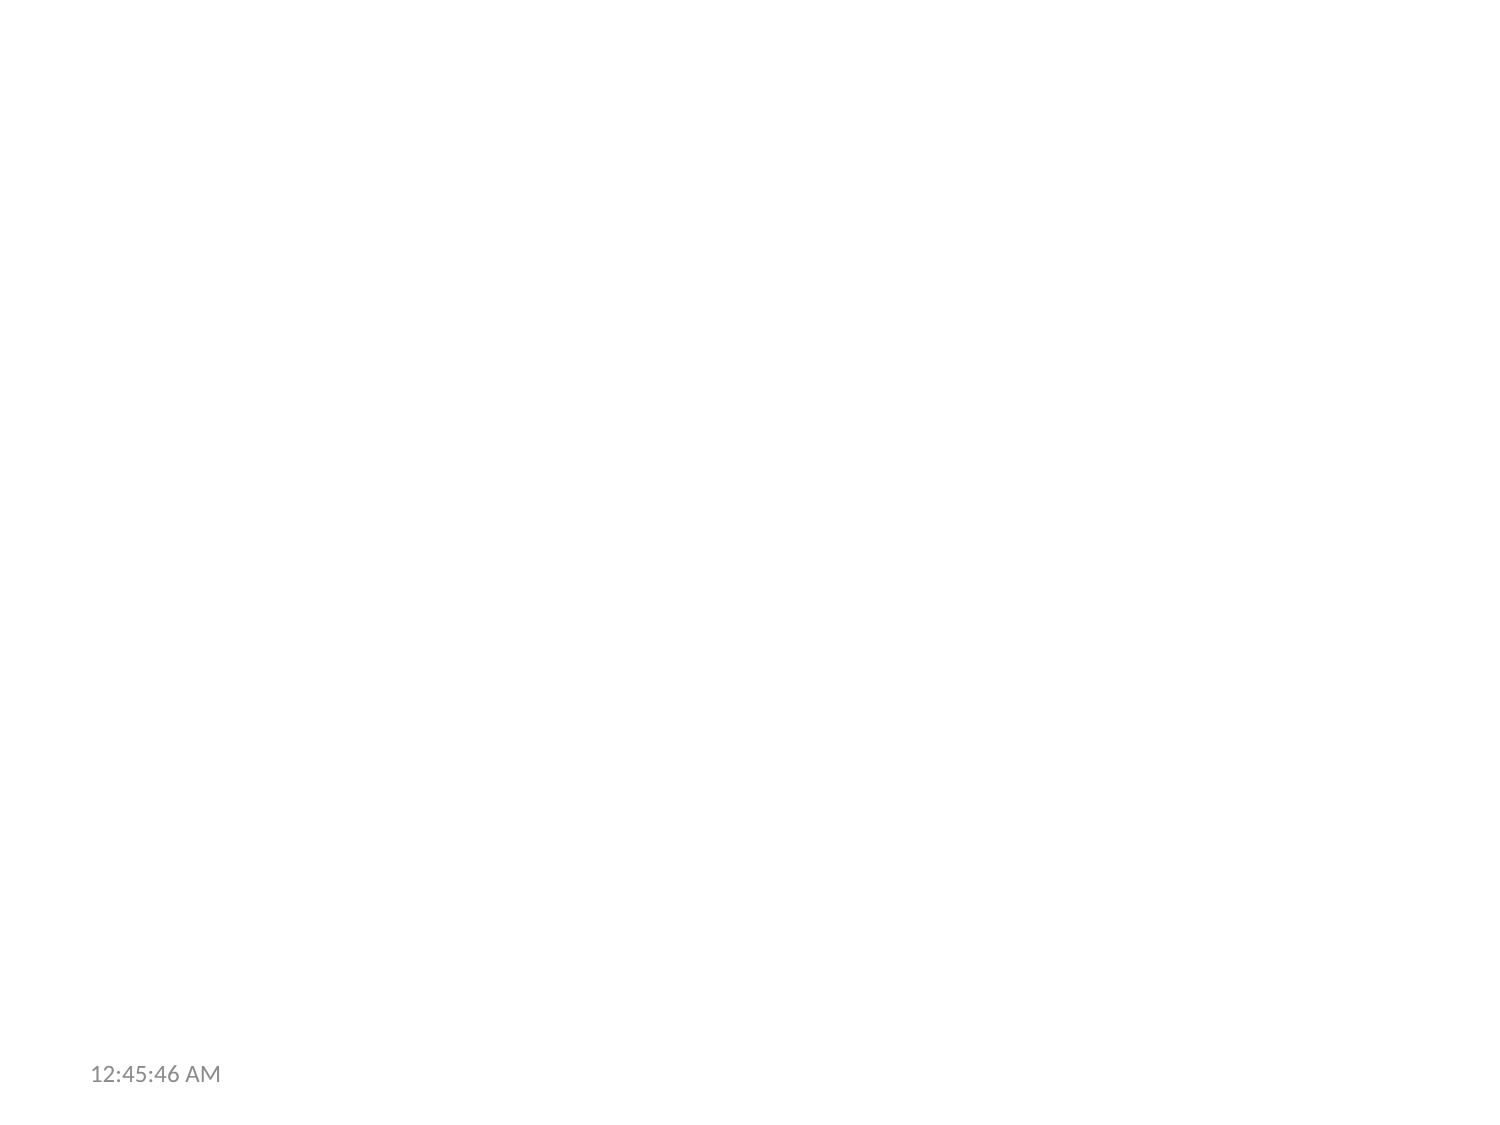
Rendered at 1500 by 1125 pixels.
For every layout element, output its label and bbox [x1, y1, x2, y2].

slide_number [75, 1042, 425, 1103]
